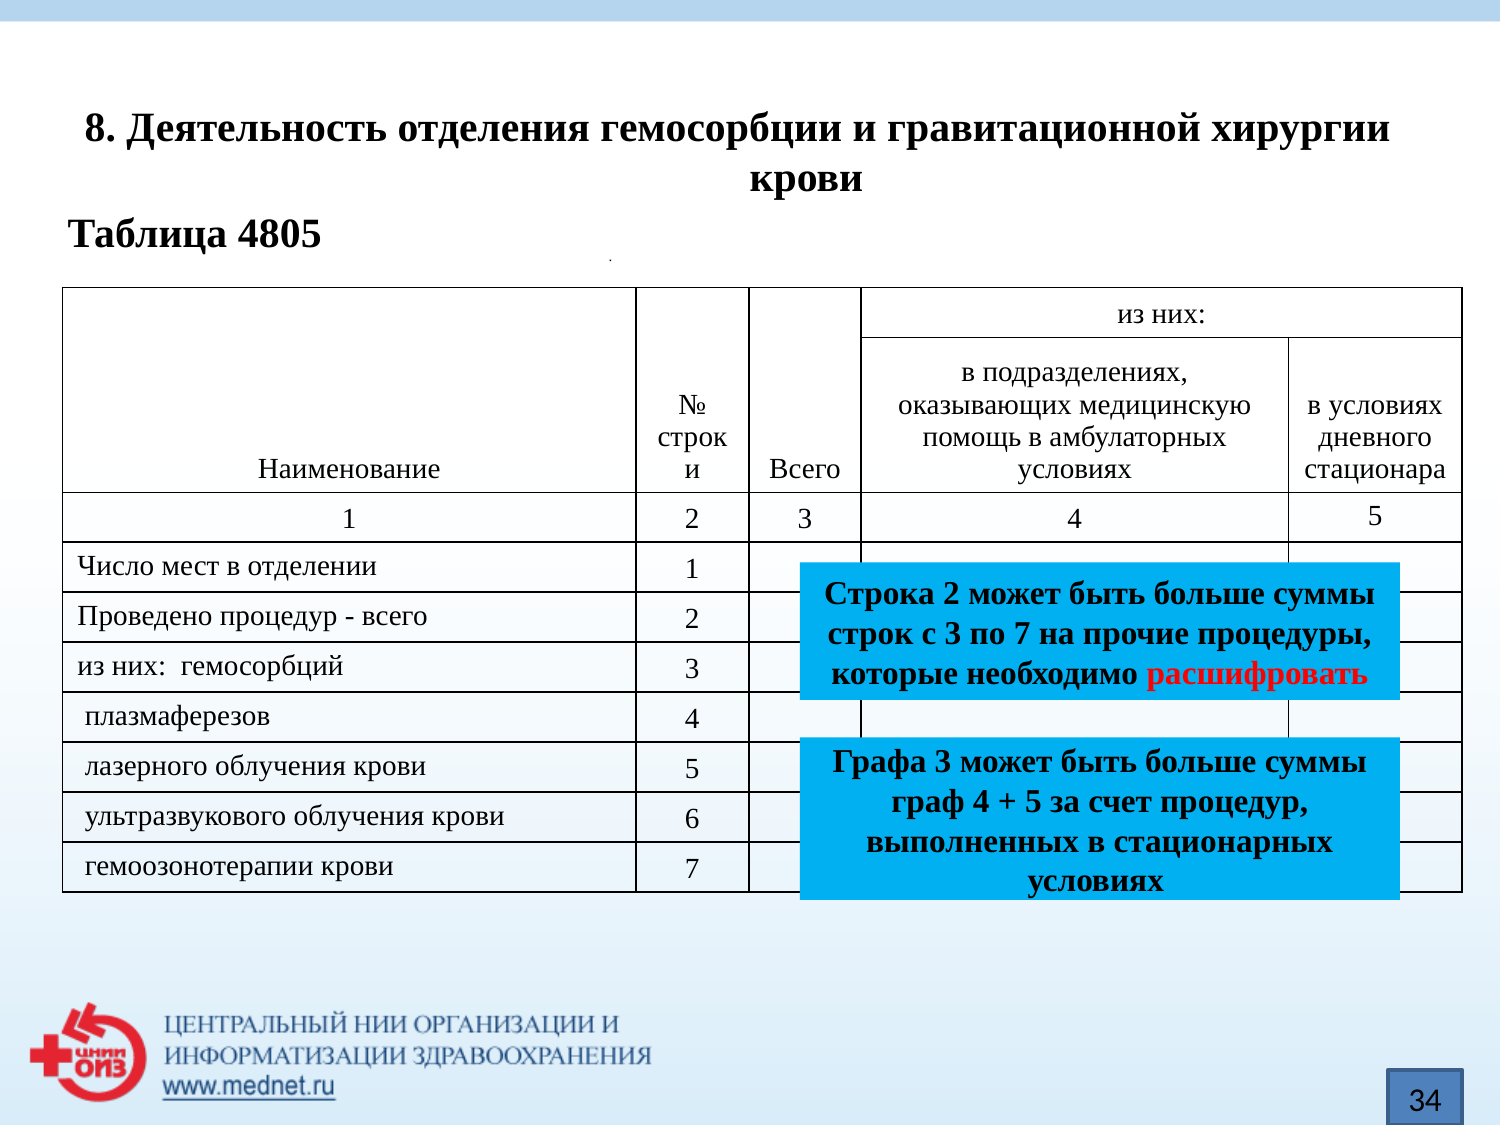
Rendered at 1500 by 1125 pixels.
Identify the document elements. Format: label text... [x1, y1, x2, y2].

table_cell лазерного облучения крови [63, 743, 635, 791]
table_cell [1400, 793, 1461, 841]
table_cell [1400, 643, 1461, 691]
table_cell ультразвукового облучения крови [63, 793, 635, 841]
table_header из них: [862, 288, 1461, 337]
table_cell 2 [637, 593, 748, 641]
table_cell 4 [637, 693, 748, 741]
table_cell [750, 543, 860, 591]
table_cell [750, 743, 799, 791]
table_cell из них: гемосорбций [63, 643, 635, 691]
text_box 34 [1386, 1068, 1464, 1125]
table_cell [750, 843, 799, 891]
table_cell [862, 543, 1288, 562]
text_box Строка 2 может быть больше суммы строк с 3 по 7 на прочие процедуры, которые необходимо расшифровать [799, 562, 1400, 700]
table_cell 1 [637, 543, 748, 591]
picture [0, 0, 1500, 1125]
table_cell 6 [637, 793, 748, 841]
table_cell [1400, 843, 1461, 891]
text_box Графа 3 может быть больше суммы граф 4 + 5 за счет процедур, выполненных в стационарных условиях [799, 737, 1400, 900]
table_header Всего [750, 288, 860, 492]
table_cell [1289, 693, 1461, 741]
title Таблица 4805 [37, 200, 363, 263]
table_cell плазмаферезов [63, 693, 635, 741]
table_cell Число мест в отделении [63, 543, 635, 591]
text_box 8. Деятельность отделения гемосорбции и гравитационной хирургии крови [37, 99, 1438, 200]
table_cell [1400, 743, 1461, 791]
table_cell [750, 793, 799, 841]
table_cell [1400, 593, 1461, 641]
table_cell [862, 700, 1288, 737]
table_cell 1 [63, 493, 635, 541]
table_cell гемоозонотерапии крови [63, 843, 635, 891]
table_cell 5 [1289, 493, 1461, 541]
table_cell [750, 593, 799, 641]
table_cell [750, 643, 799, 691]
table_cell в условиях дневного стационара [1289, 338, 1461, 492]
table_cell 3 [750, 493, 860, 541]
table_cell 4 [862, 493, 1288, 541]
table_header Наименование [63, 288, 635, 492]
table_cell 7 [637, 843, 748, 891]
table_header № строки [637, 288, 748, 492]
table_cell 2 [637, 493, 748, 541]
table_cell 5 [637, 743, 748, 791]
table_cell Проведено процедур - всего [63, 593, 635, 641]
table_cell в подразделениях, оказывающих медицинскую помощь в амбулаторных условиях [862, 338, 1288, 492]
table_cell [1289, 543, 1461, 591]
table_cell [750, 693, 860, 741]
table_cell 3 [637, 643, 748, 691]
